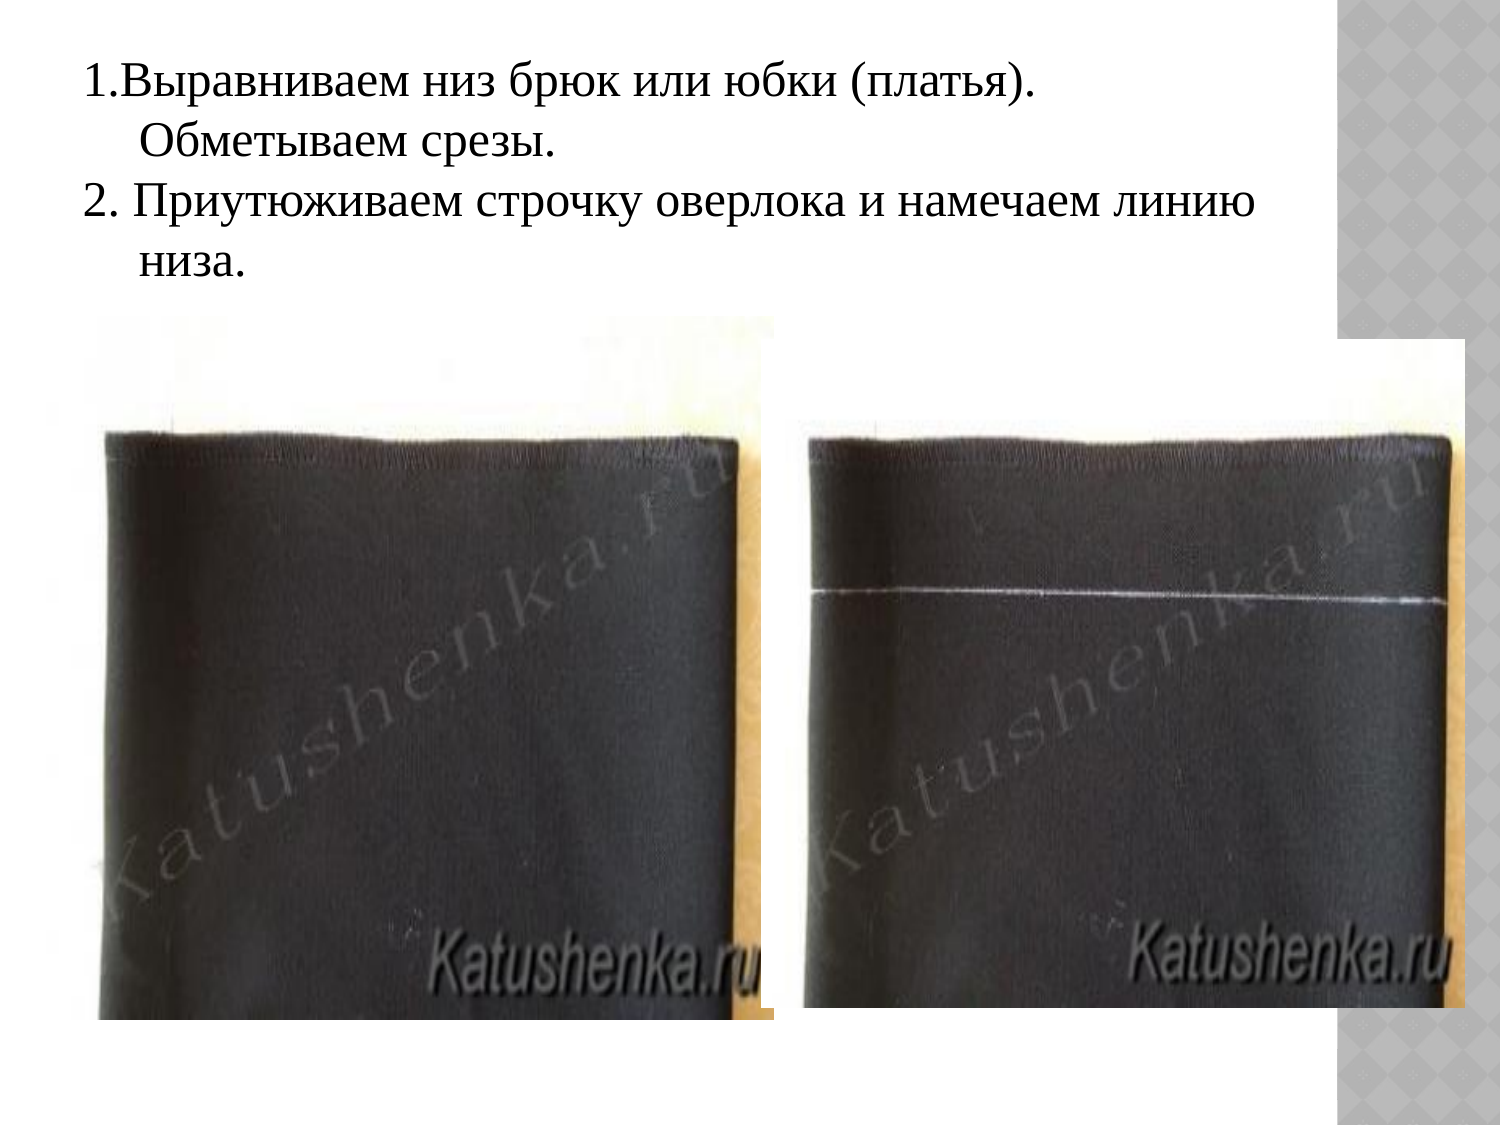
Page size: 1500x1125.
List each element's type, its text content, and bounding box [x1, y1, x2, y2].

list 1.Выравниваем низ брюк или юбки (платья). Обметываем срезы. 2. Приутюживаем строчку оверлока и намечаем линию низа. [75, 46, 1289, 337]
picture [761, 339, 1466, 1009]
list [46, 315, 774, 1020]
